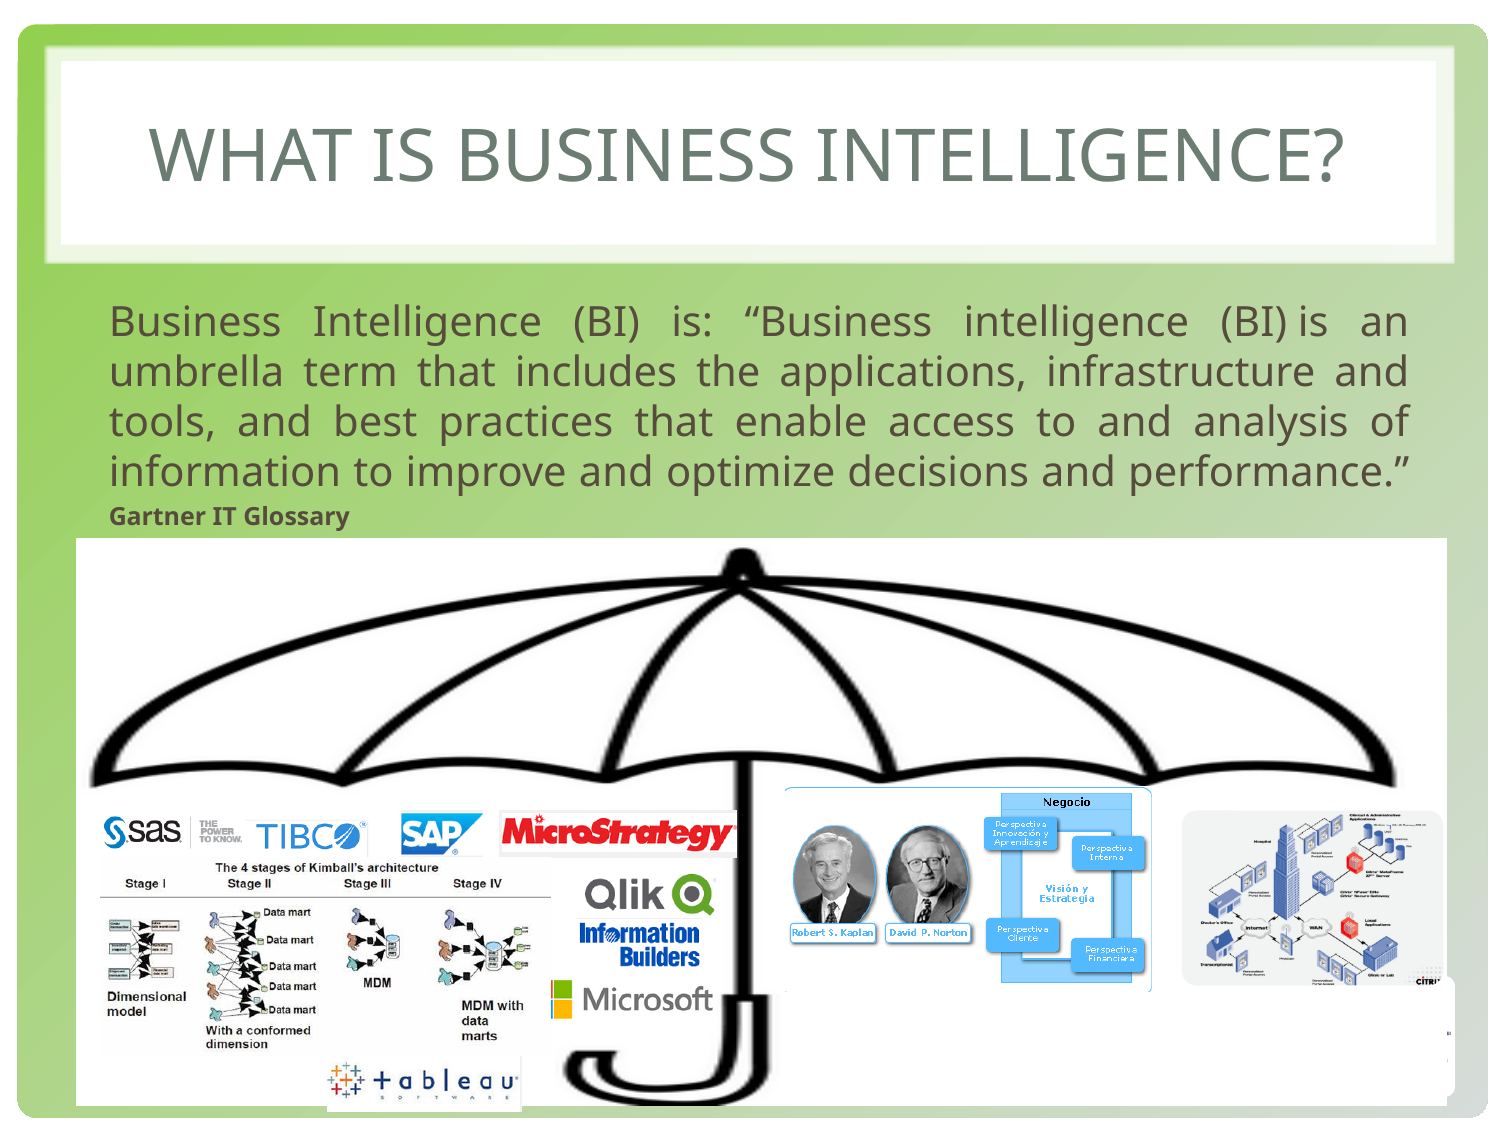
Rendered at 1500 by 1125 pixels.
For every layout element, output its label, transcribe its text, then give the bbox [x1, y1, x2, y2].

list Business Intelligence (BI) is: “Business intelligence (BI) is an umbrella term that includes the applications, infrastructure and tools, and best practices that enable access to and analysis of information to improve and optimize decisions and performance.” Gartner IT Glossary [75, 287, 1425, 1005]
picture [76, 538, 1455, 1113]
title What is Business Intelligence? [69, 66, 1425, 238]
